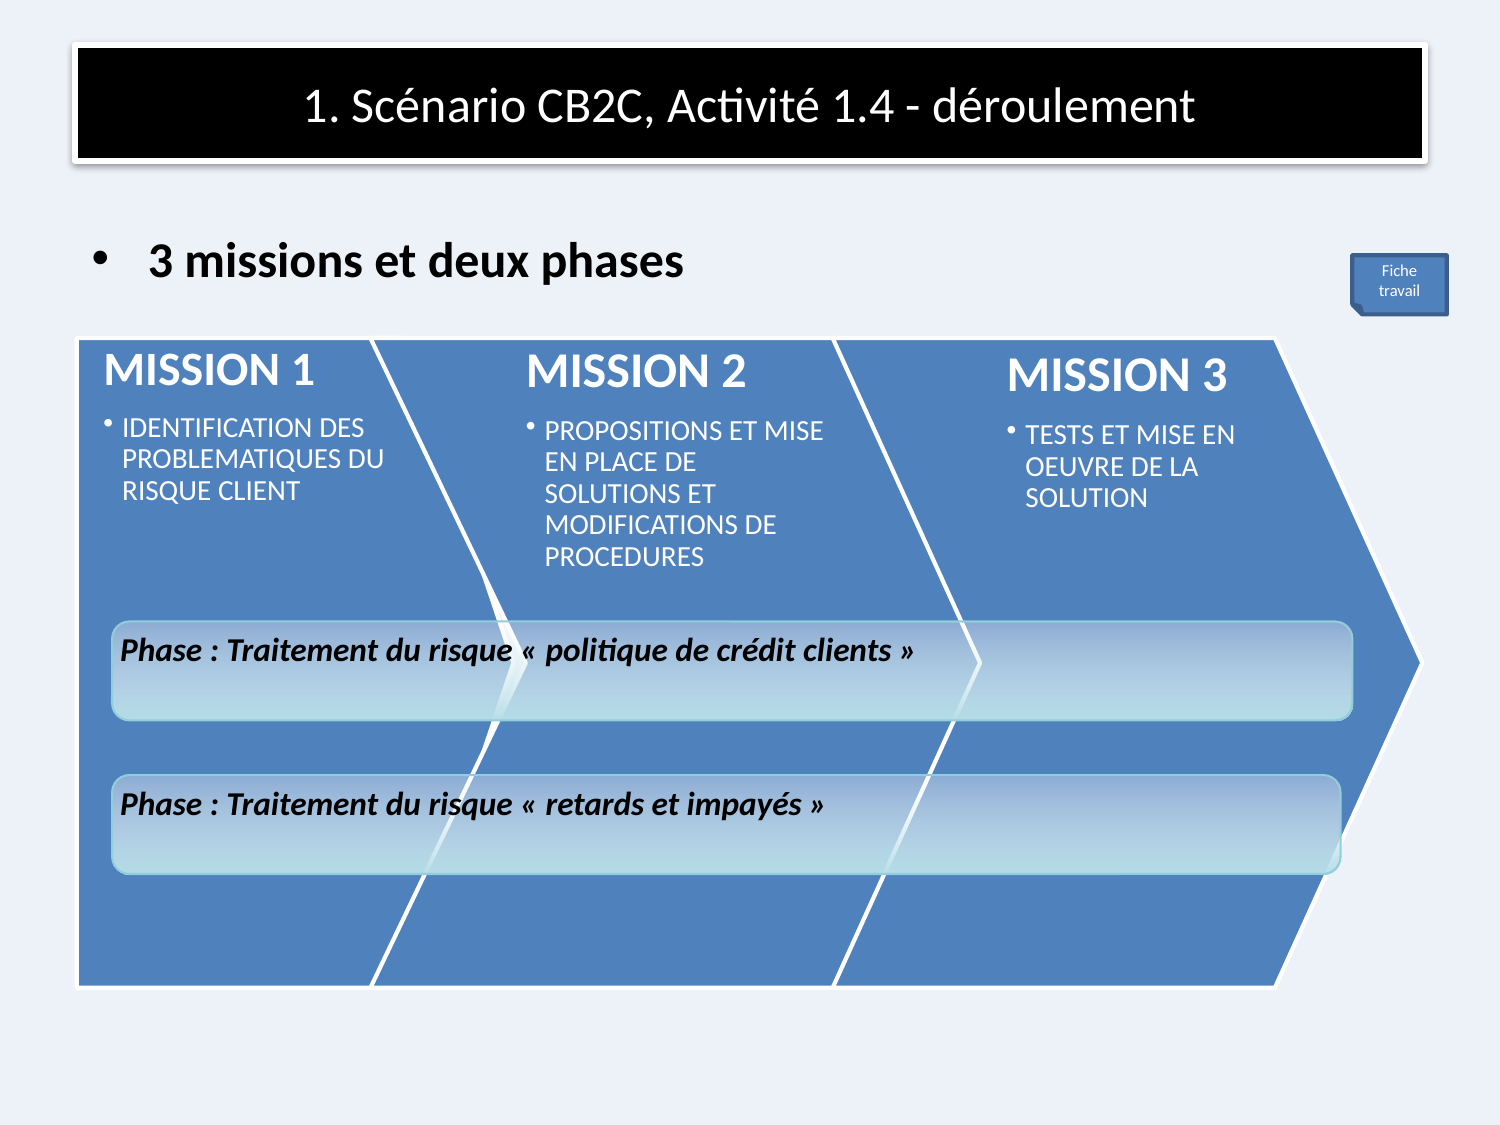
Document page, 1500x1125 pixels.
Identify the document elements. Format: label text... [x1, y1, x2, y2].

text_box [76, 337, 1424, 988]
title 1. Scénario CB2C, Activité 1.4 - déroulement [72, 42, 1428, 164]
list 3 missions et deux phases [76, 219, 1427, 344]
text_box Fiche travail [1350, 253, 1449, 317]
